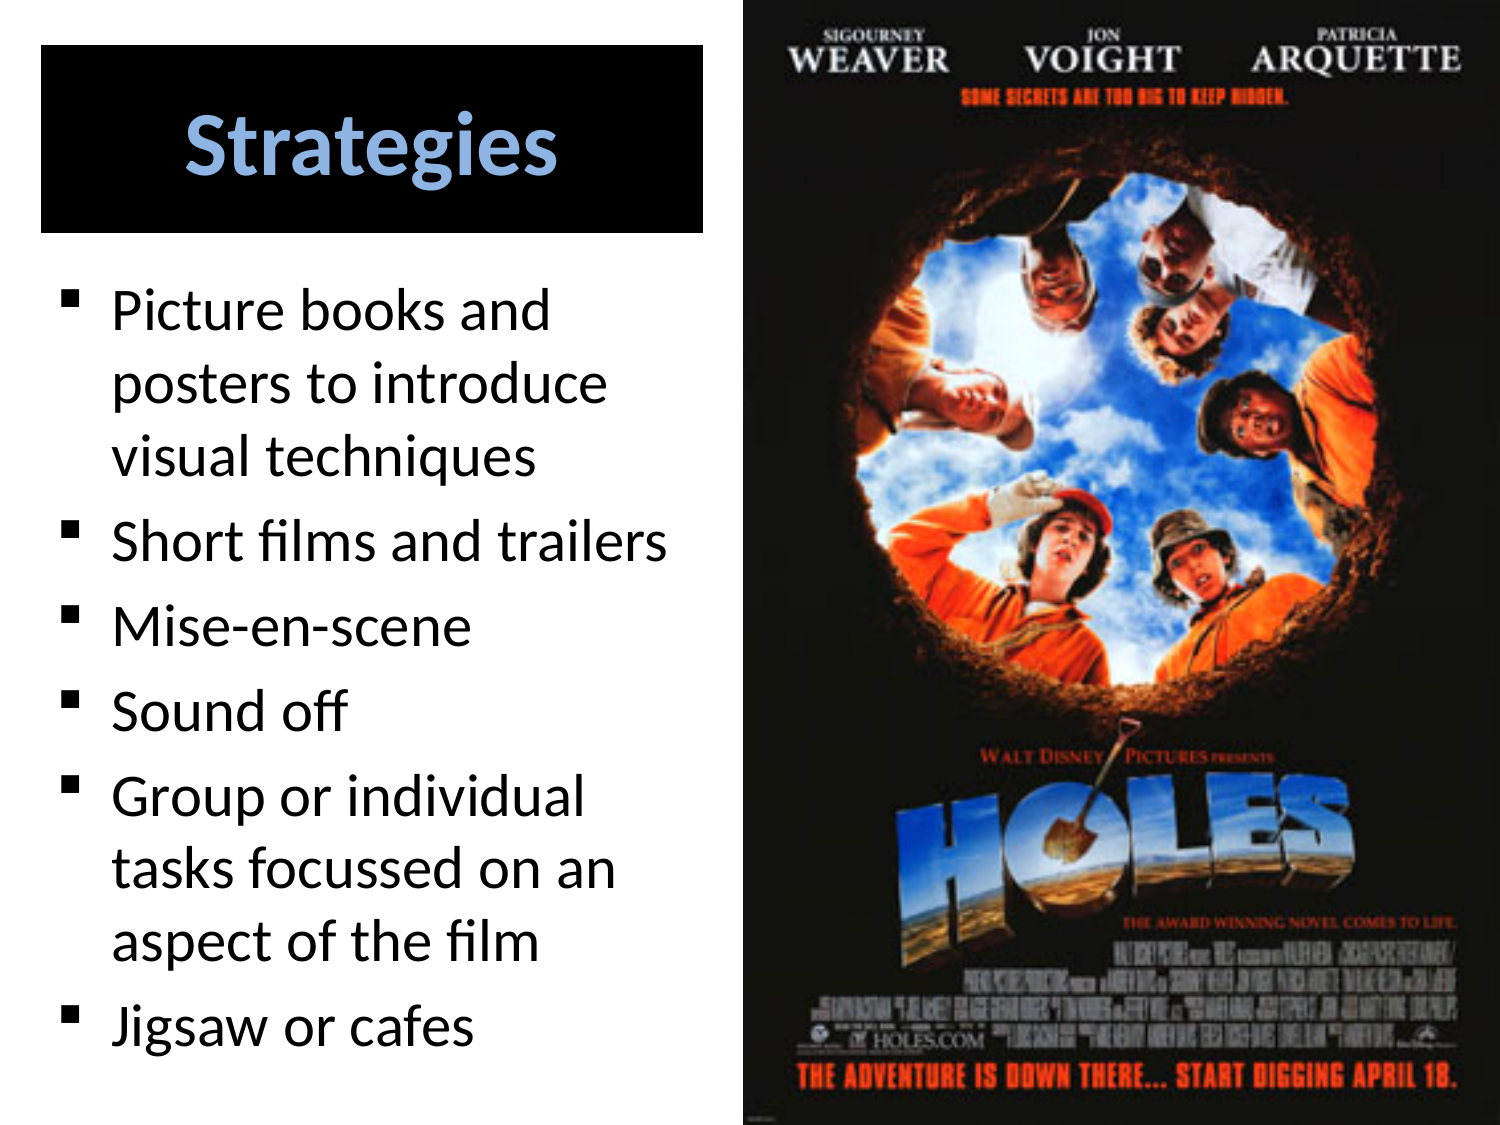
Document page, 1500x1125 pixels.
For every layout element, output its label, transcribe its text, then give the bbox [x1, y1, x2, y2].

picture [743, 0, 1500, 1125]
list Picture books and posters to introduce visual techniques Short films and trailers Mise-en-scene Sound off Group or individual tasks focussed on an aspect of the film Jigsaw or cafes [41, 262, 691, 1071]
title Strategies [41, 45, 703, 233]
